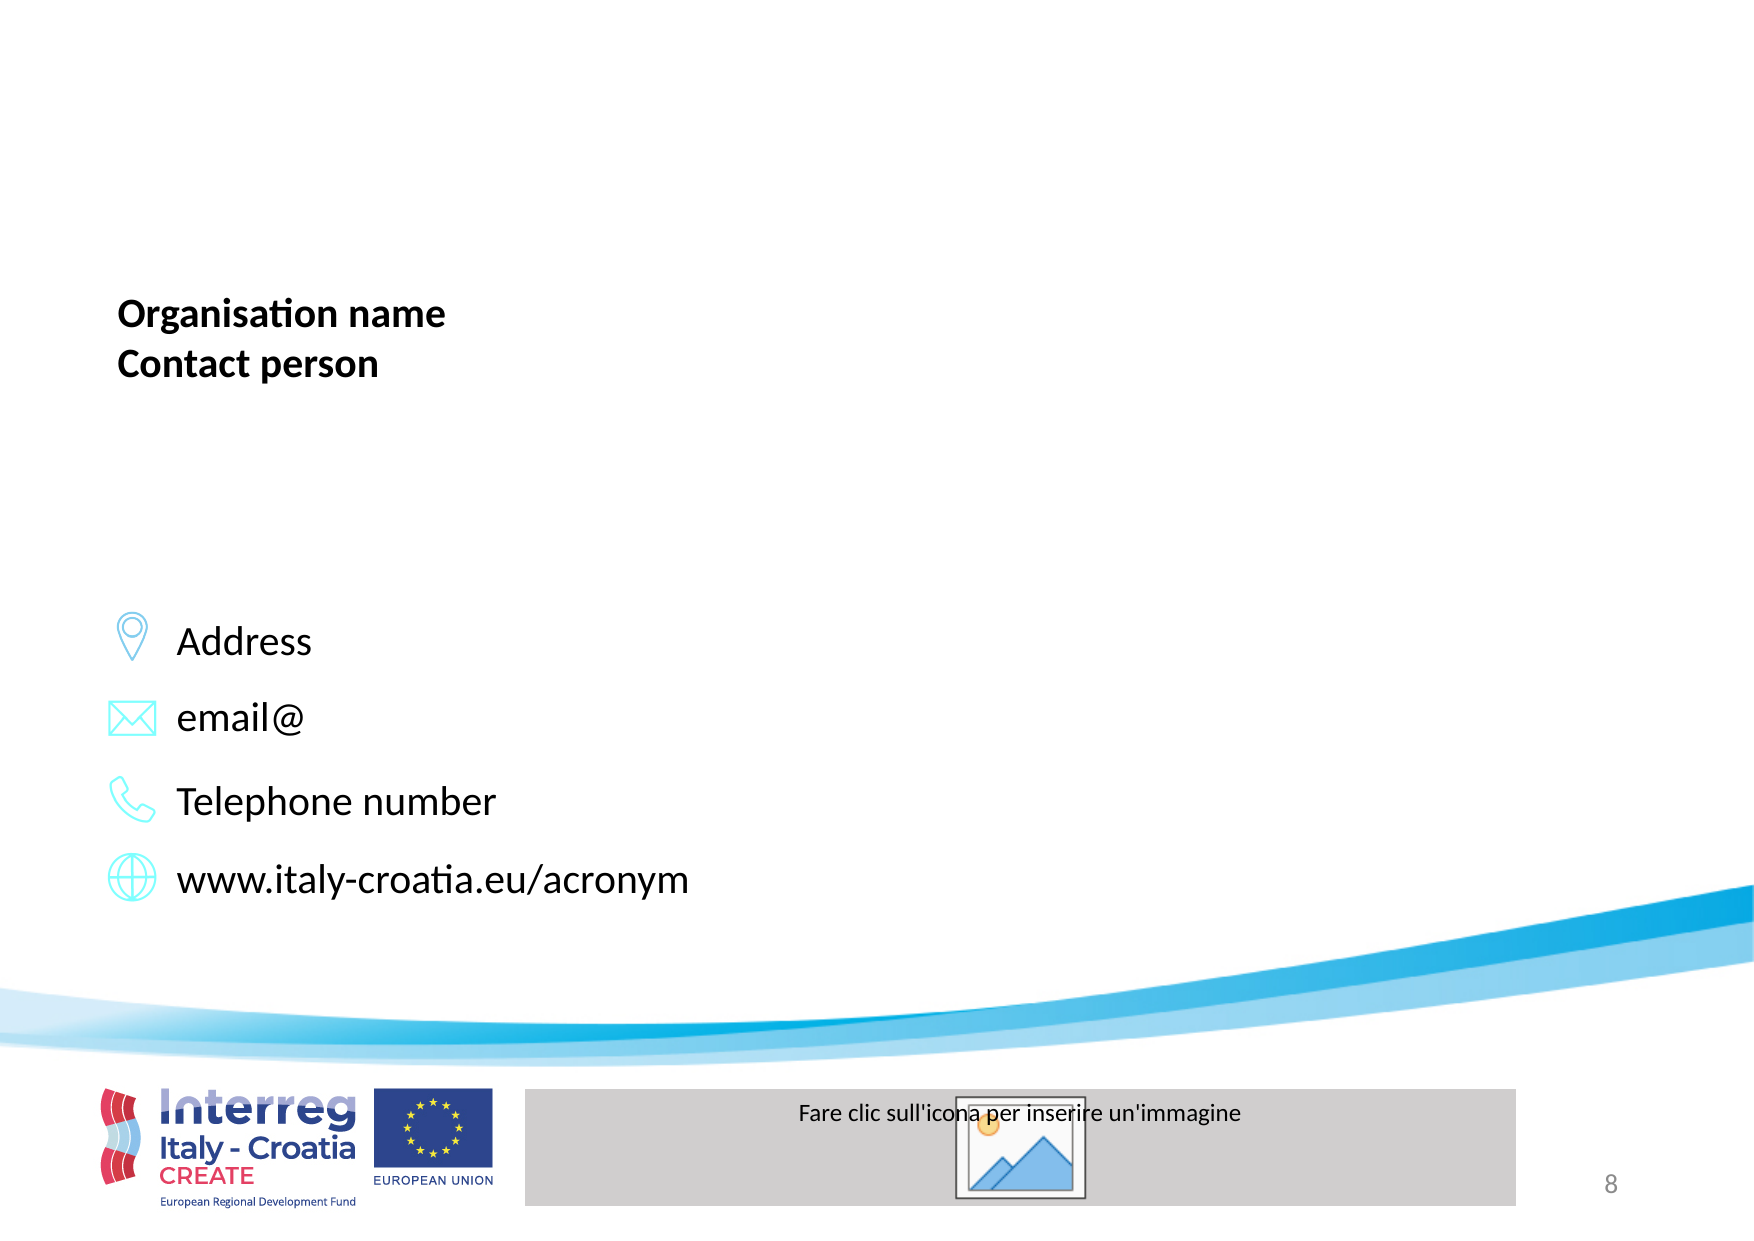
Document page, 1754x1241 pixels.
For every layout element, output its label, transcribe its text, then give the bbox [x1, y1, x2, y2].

text_box Telephone number [161, 766, 1190, 832]
text_box Organisation name Contact person [102, 278, 1190, 394]
slide_number 8 [1526, 1149, 1634, 1216]
picture [102, 606, 161, 666]
text_box www.italy-croatia.eu/acronym [161, 844, 1190, 910]
text_box email@ [161, 682, 1190, 748]
picture [102, 688, 161, 748]
picture [103, 769, 161, 829]
picture [0, 847, 1754, 1218]
text_box Address [161, 606, 1190, 671]
